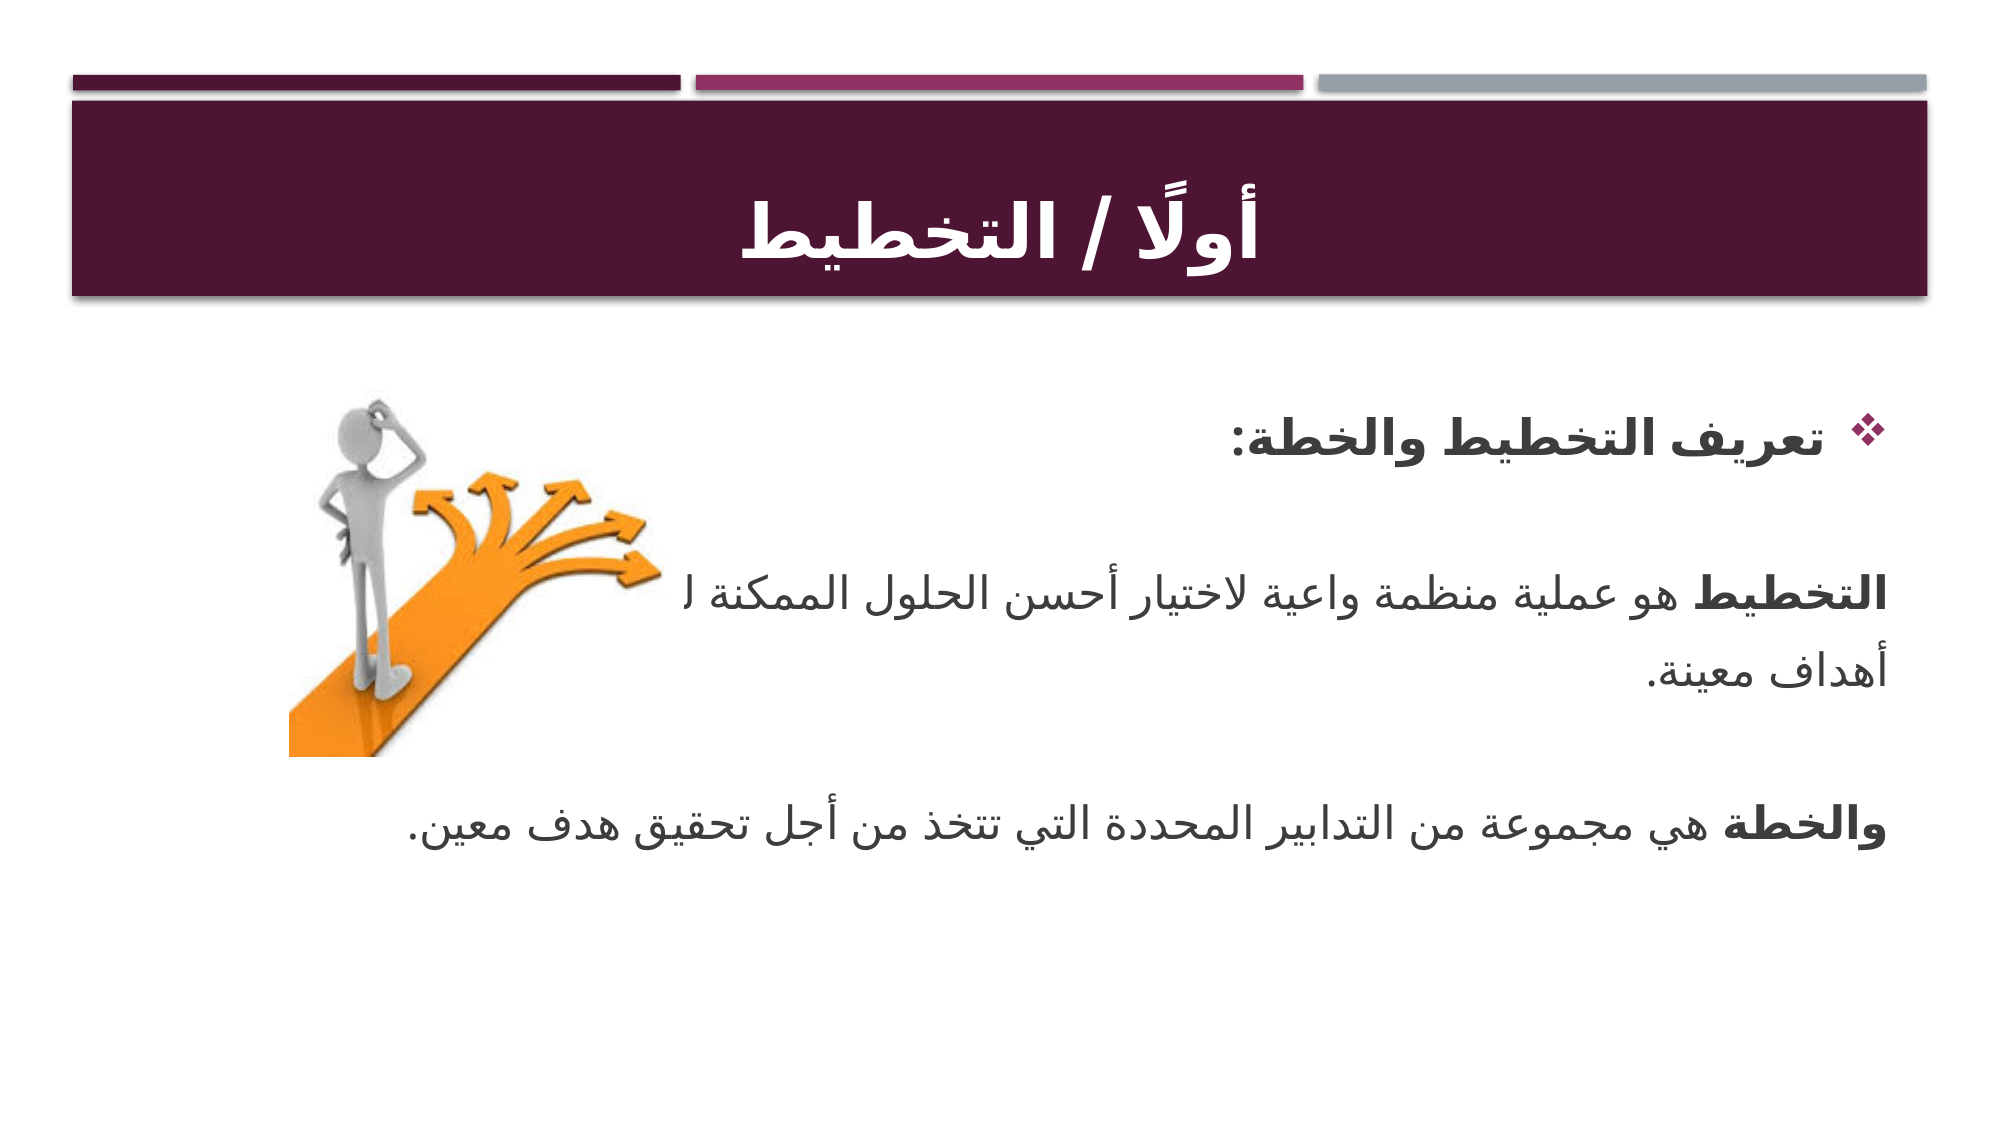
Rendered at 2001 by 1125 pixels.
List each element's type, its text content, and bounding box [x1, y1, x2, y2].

picture [289, 357, 684, 757]
title أولًا / التخطيط [95, 115, 1905, 282]
list تعريف التخطيط والخطة: التخطيط هو عملية منظمة واعية لاختيار أحسن الحلول الممكنة للوصول إلى أهداف معينة. والخطة هي مجموعة من التدابير المحددة التي تتخذ من أجل تحقيق هدف معين. [95, 357, 1905, 962]
